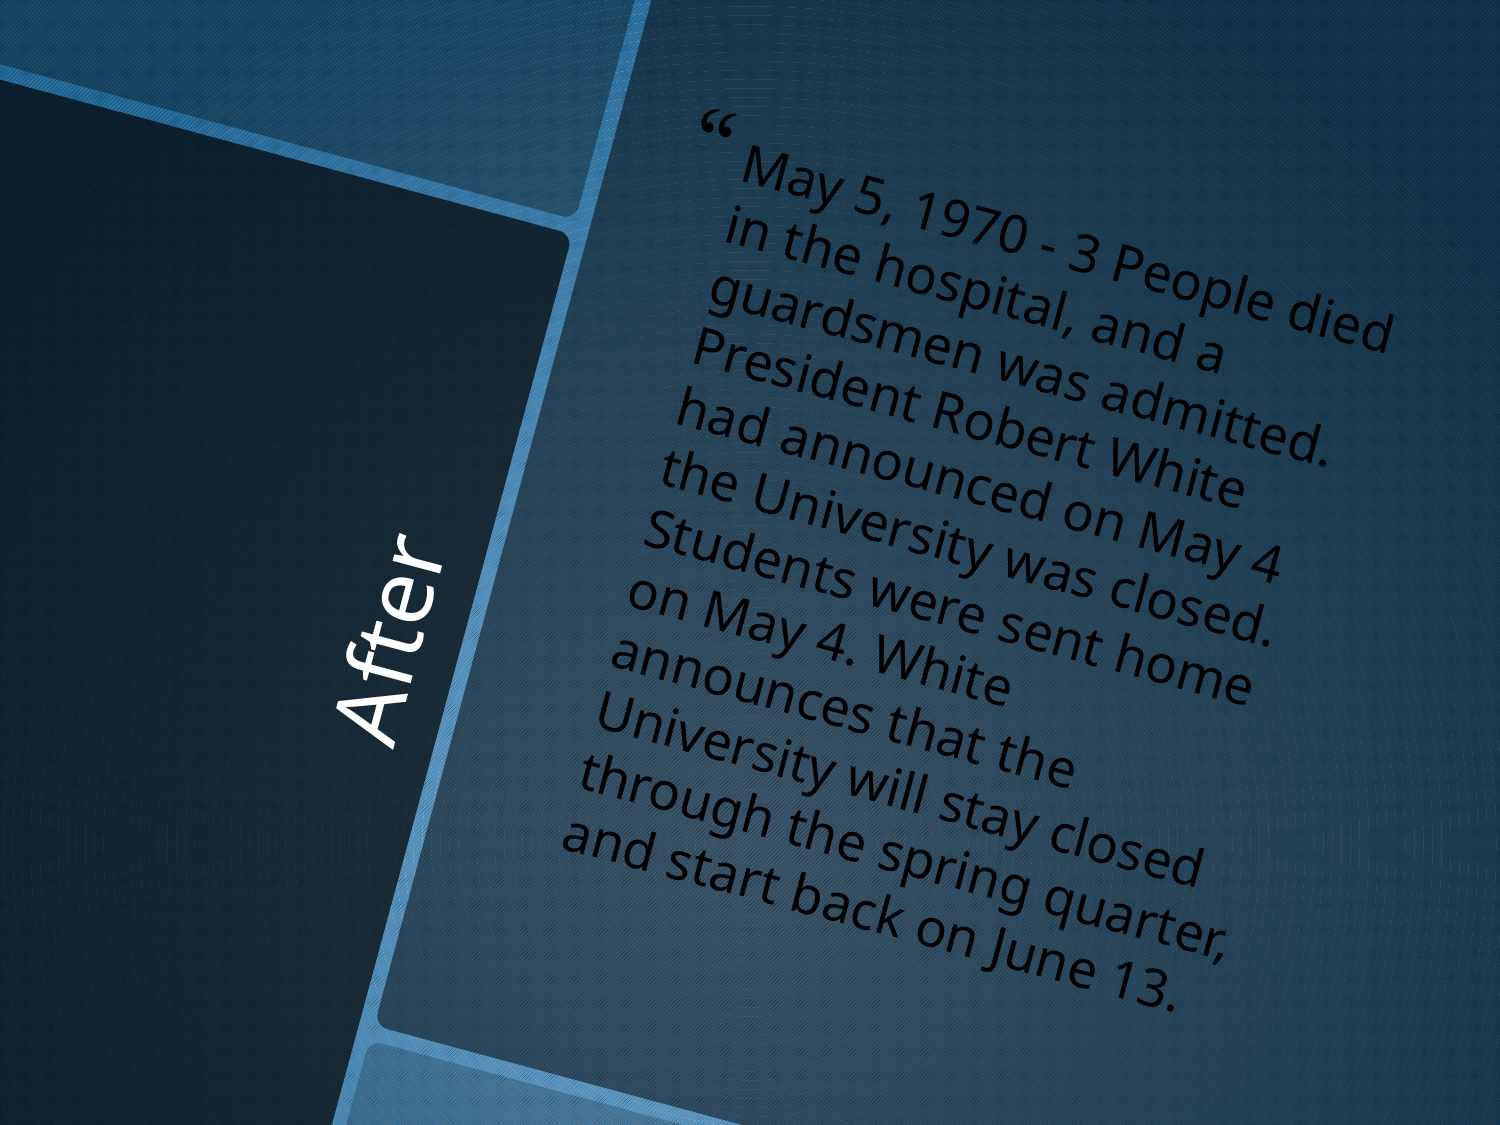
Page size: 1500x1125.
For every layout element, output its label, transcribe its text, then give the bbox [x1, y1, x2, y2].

title After [69, 181, 554, 1056]
list May 5, 1970 - 3 People died in the hospital, and a guardsmen was admitted. President Robert White had announced on May 4 the University was closed. Students were sent home on May 4. White announces that the University will stay closed through the spring quarter, and start back on June 13. [475, 72, 1430, 1076]
